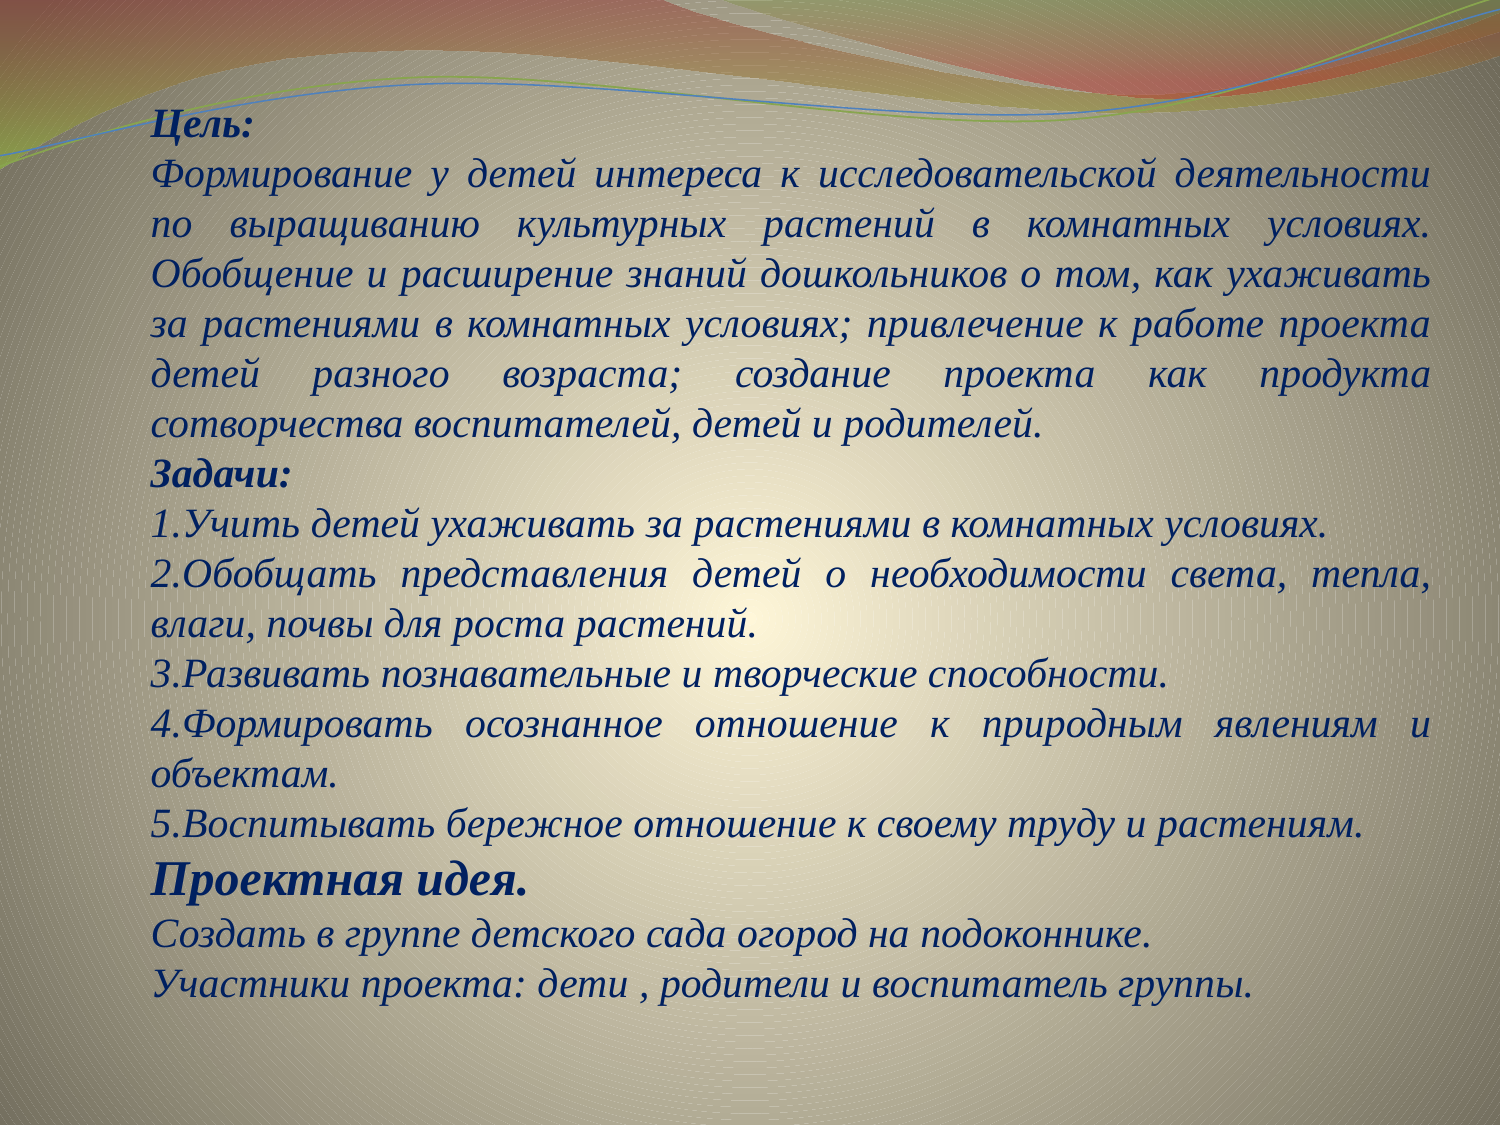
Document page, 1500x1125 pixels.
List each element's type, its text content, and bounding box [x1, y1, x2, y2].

text_box Цель: Формирование у детей интереса к исследовательской деятельности по выращиванию культурных растений в комнатных условиях. Обобщение и расширение знаний дошкольников о том, как ухаживать за растениями в комнатных условиях; привлечение к работе проекта детей разного возраста; создание проекта как продукта сотворчества воспитателей, детей и родителей. Задачи: 1.Учить детей ухаживать за растениями в комнатных условиях. 2.Обобщать представления детей о необходимости света, тепла, влаги, почвы для роста растений. 3.Развивать познавательные и творческие способности. 4.Формировать осознанное отношение к природным явлениям и объектам. 5.Воспитывать бережное отношение к своему труду и растениям. Проектная идея. Создать в группе детского сада огород на подоконнике. Участники проекта: дети , родители и воспитатель группы. [135, 87, 1447, 1014]
